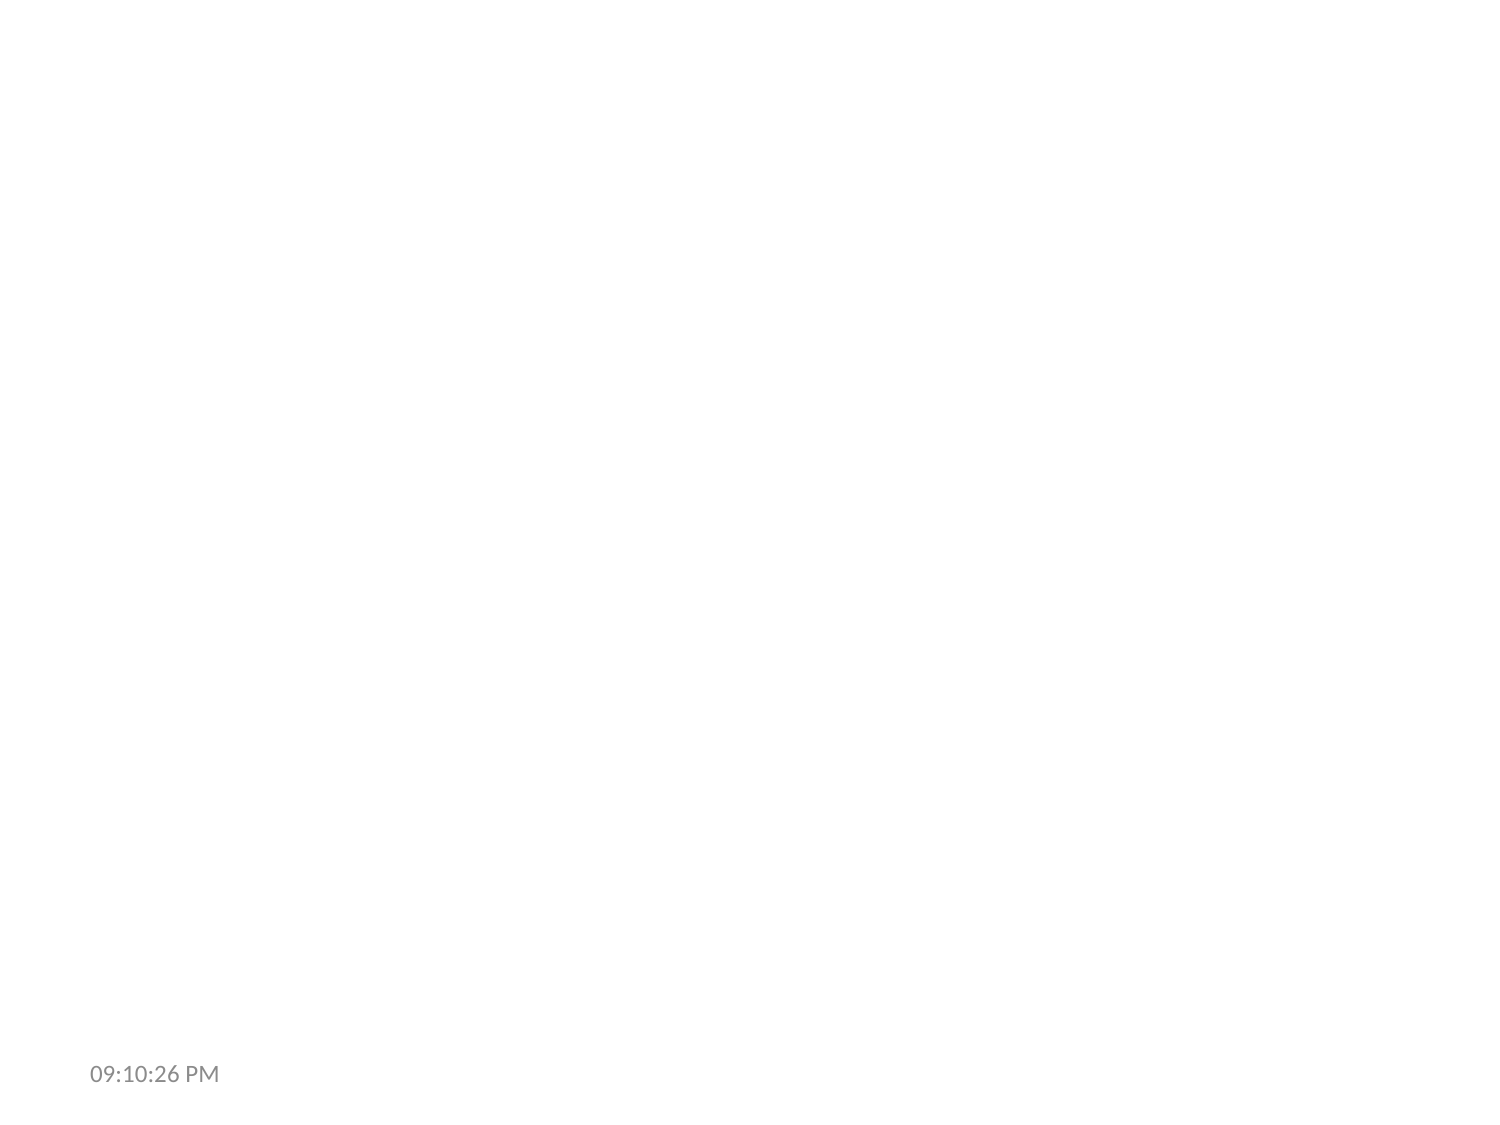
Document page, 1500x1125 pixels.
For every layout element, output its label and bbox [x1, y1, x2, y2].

slide_number [75, 1042, 425, 1103]
